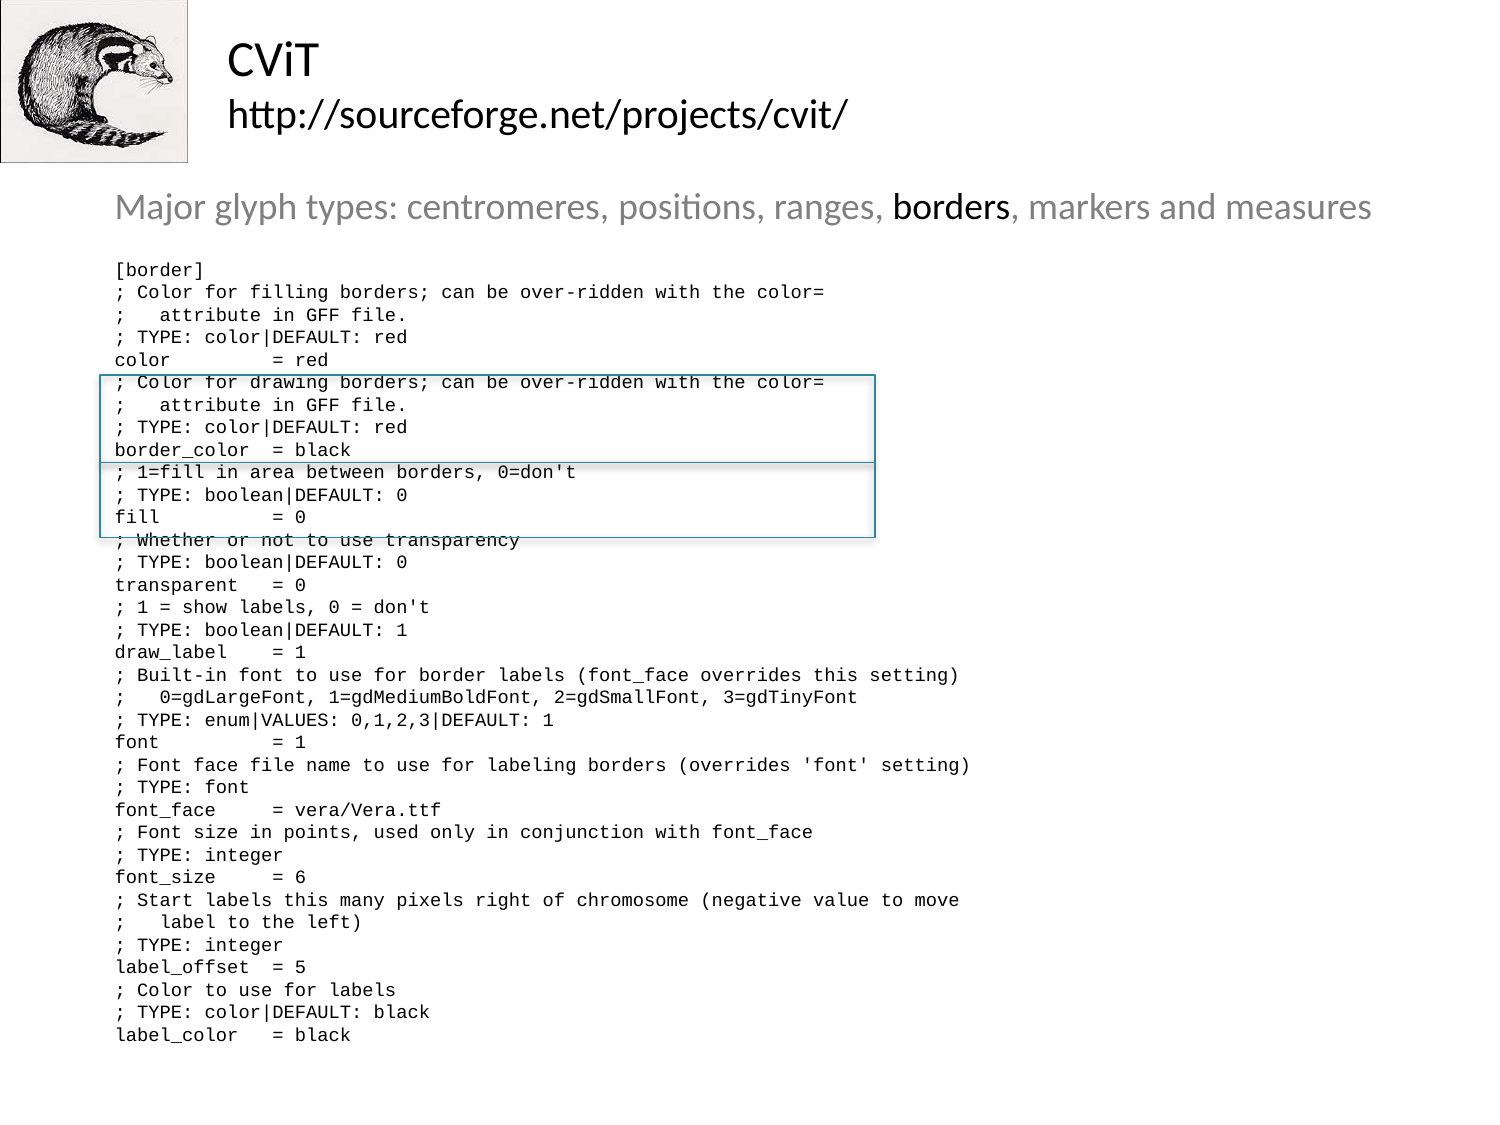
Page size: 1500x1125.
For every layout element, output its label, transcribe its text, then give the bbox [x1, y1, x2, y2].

text_box [border] ; Color for filling borders; can be over-ridden with the color= ; attribute in GFF file. ; TYPE: color|DEFAULT: red color = red ; Color for drawing borders; can be over-ridden with the color= ; attribute in GFF file. ; TYPE: color|DEFAULT: red border_color = black ; 1=fill in area between borders, 0=don't ; TYPE: boolean|DEFAULT: 0 fill = 0 ; Whether or not to use transparency ; TYPE: boolean|DEFAULT: 0 transparent = 0 ; 1 = show labels, 0 = don't ; TYPE: boolean|DEFAULT: 1 draw_label = 1 ; Built-in font to use for border labels (font_face overrides this setting) ; 0=gdLargeFont, 1=gdMediumBoldFont, 2=gdSmallFont, 3=gdTinyFont ; TYPE: enum|VALUES: 0,1,2,3|DEFAULT: 1 font = 1 ; Font face file name to use for labeling borders (overrides 'font' setting) ; TYPE: font font_face = vera/Vera.ttf ; Font size in points, used only in conjunction with font_face ; TYPE: integer font_size = 6 ; Start labels this many pixels right of chromosome (negative value to move ; label to the left) ; TYPE: integer label_offset = 5 ; Color to use for labels ; TYPE: color|DEFAULT: black label_color = black [99, 249, 1363, 1053]
text_box [99, 462, 876, 538]
picture [0, 0, 189, 163]
title CViT http://sourceforge.net/projects/cvit/ [212, 0, 900, 163]
text_box [99, 374, 876, 462]
text_box Major glyph types: centromeres, positions, ranges, borders, markers and measures [99, 174, 1438, 235]
